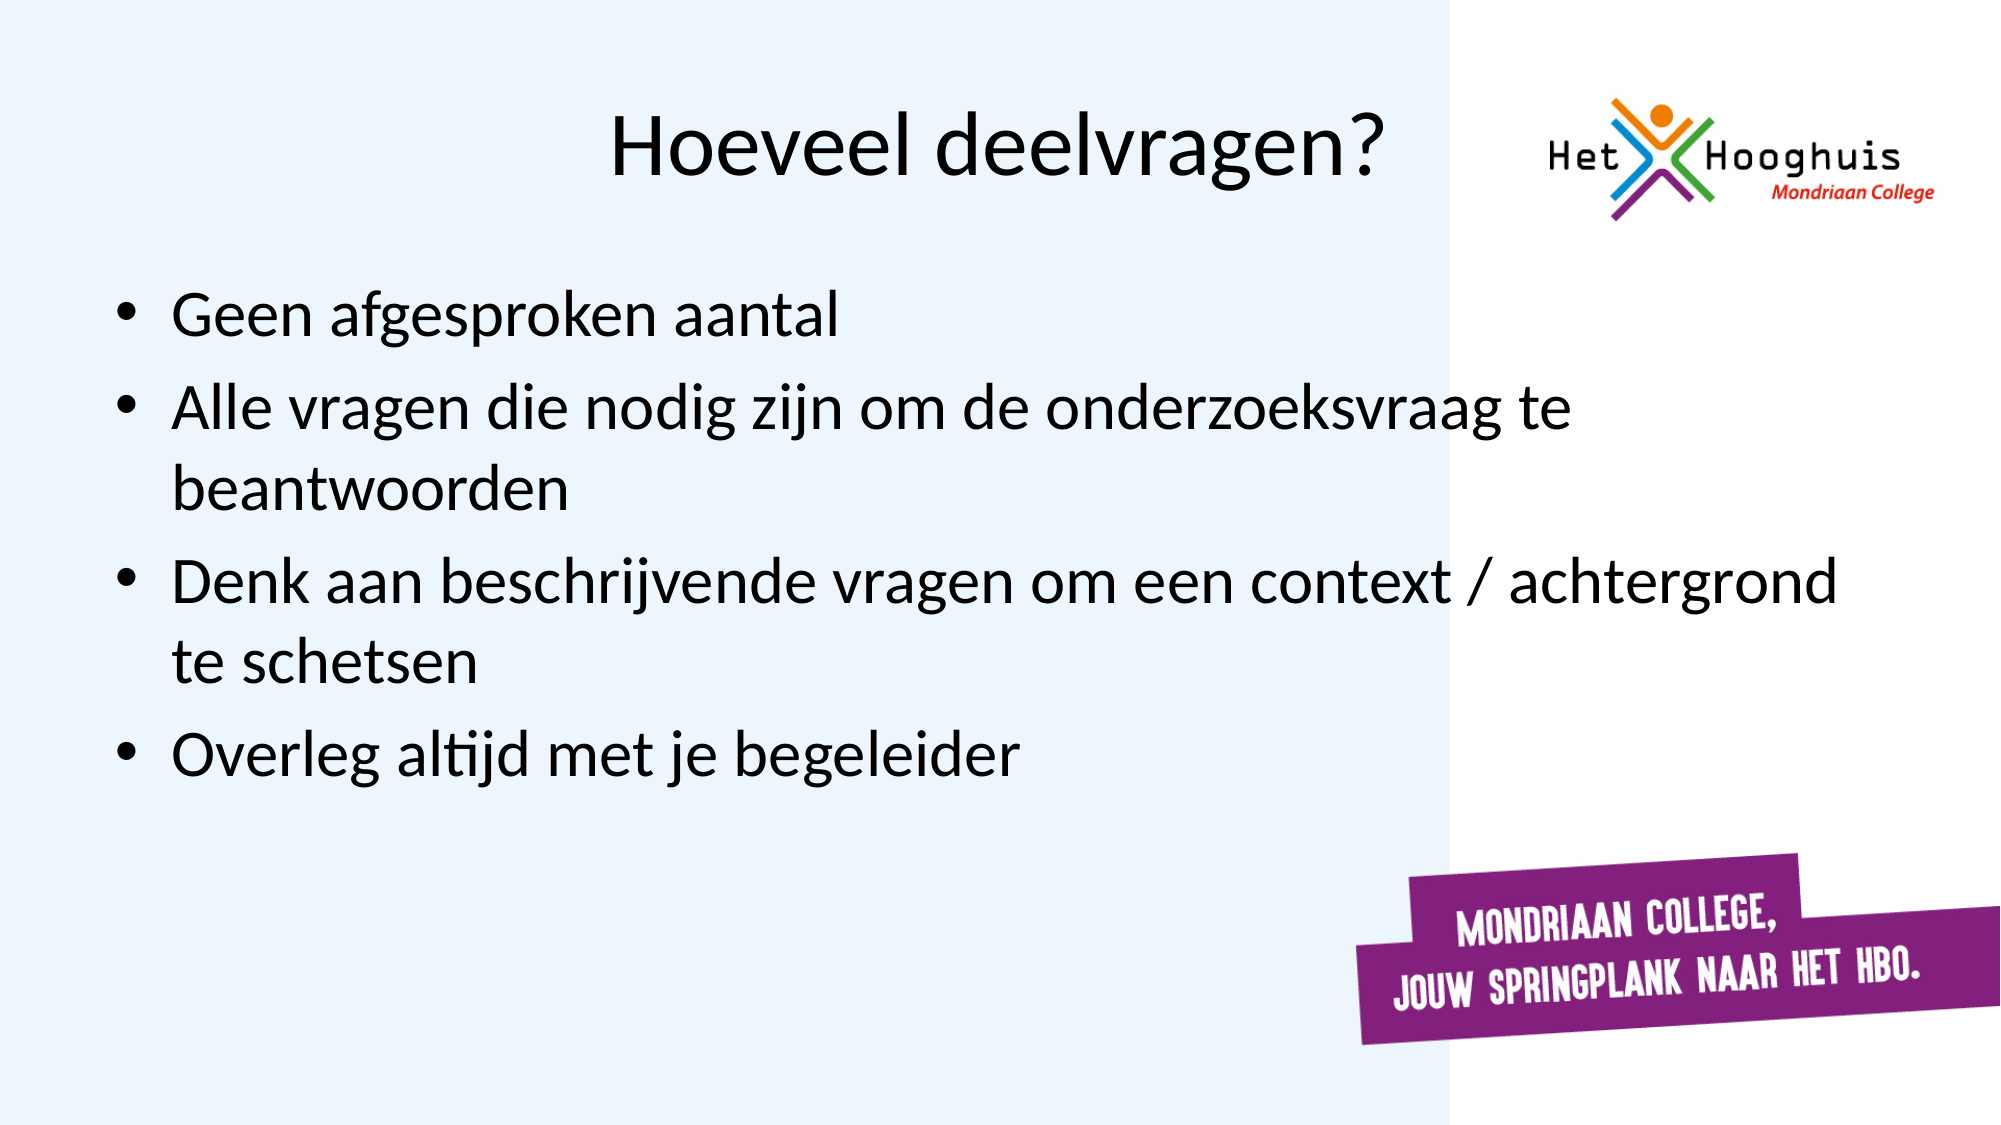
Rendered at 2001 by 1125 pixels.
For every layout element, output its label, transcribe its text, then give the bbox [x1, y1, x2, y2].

picture [0, 0, 2000, 1125]
list Geen afgesproken aantal Alle vragen die nodig zijn om de onderzoeksvraag te beantwoorden Denk aan beschrijvende vragen om een context / achtergrond te schetsen Overleg altijd met je begeleider [99, 262, 1900, 1005]
title Hoeveel deelvragen? [99, 45, 1900, 233]
